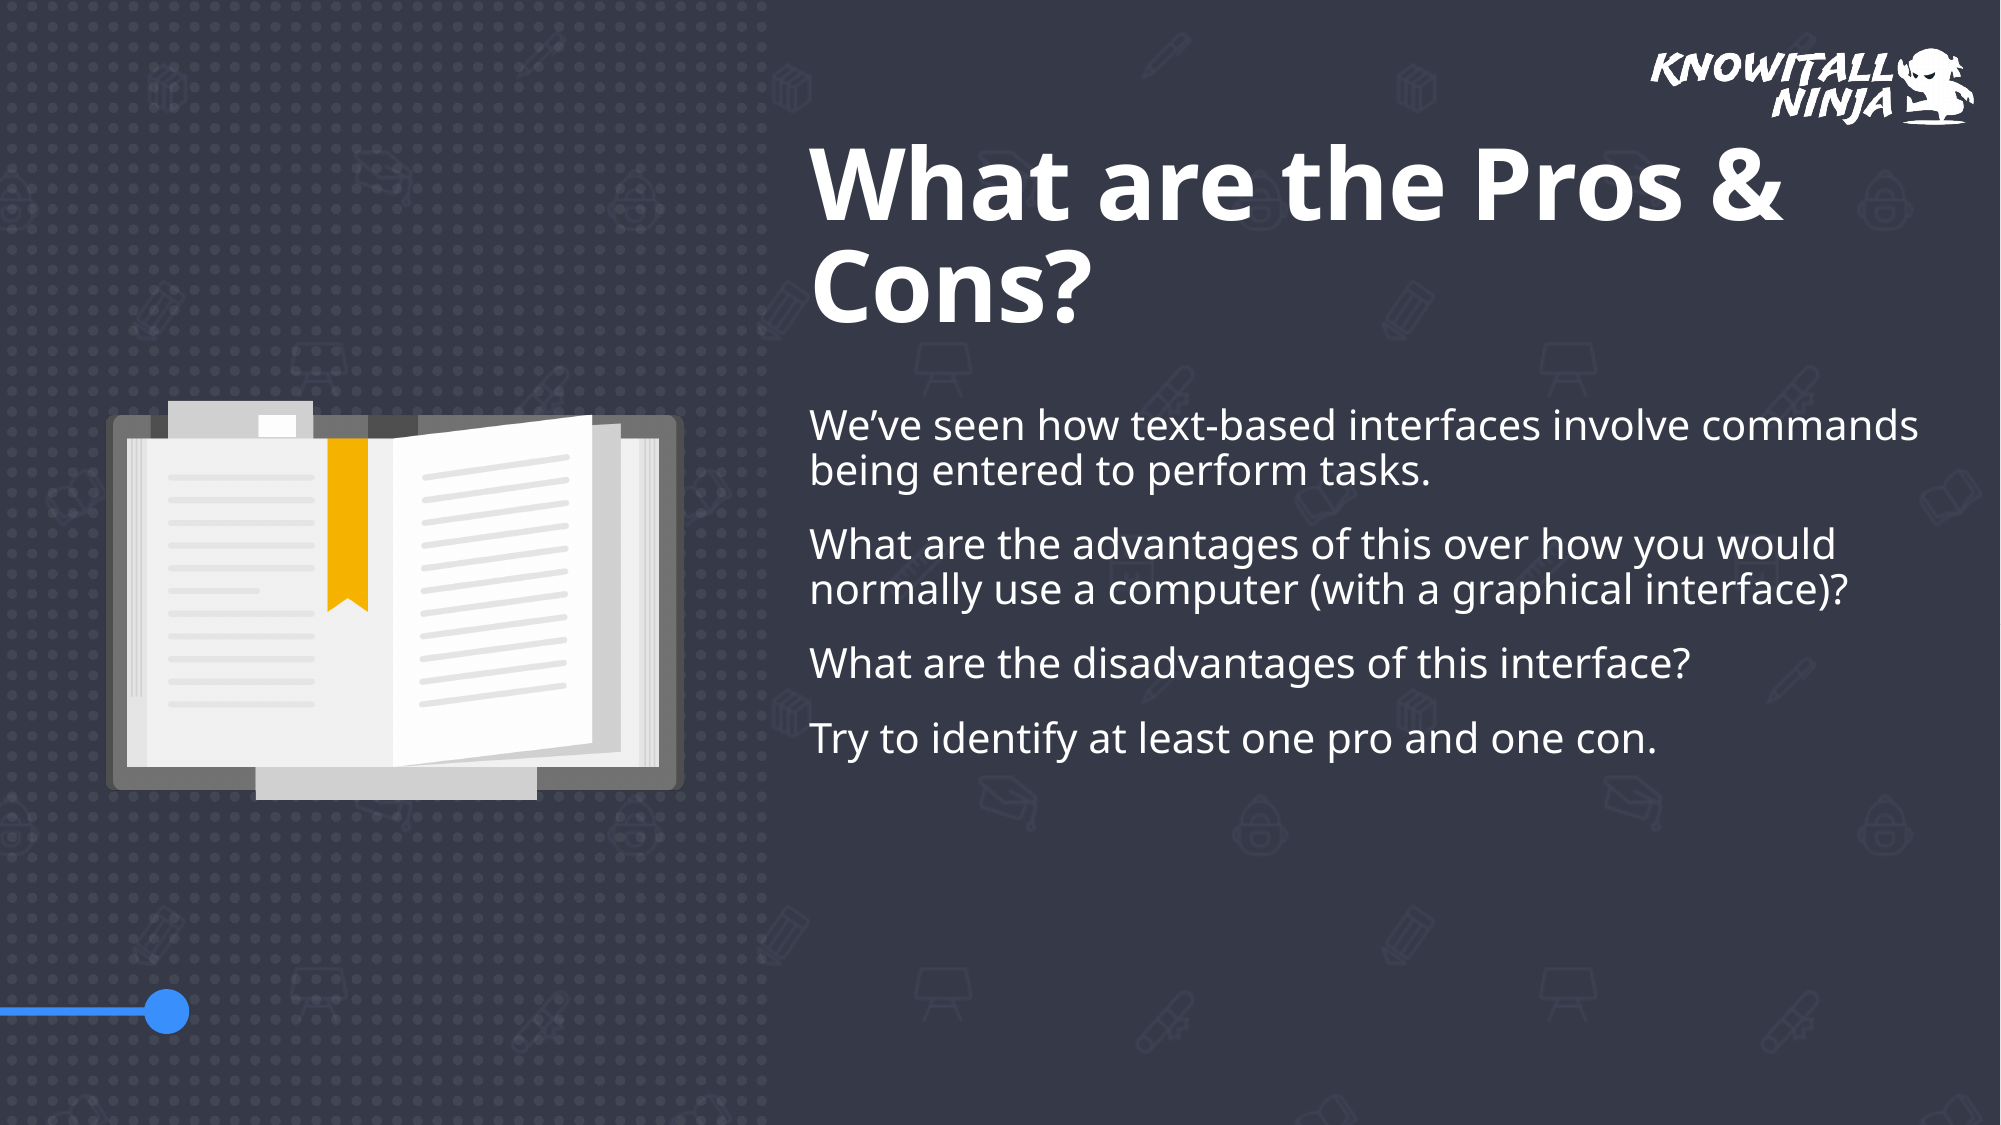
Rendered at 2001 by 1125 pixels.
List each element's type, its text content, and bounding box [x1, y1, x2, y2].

title What are the Pros & Cons? [794, 125, 1928, 351]
picture [0, 0, 2001, 1125]
list We’ve seen how text-based interfaces involve commands being entered to perform tasks. What are the advantages of this over how you would normally use a computer (with a graphical interface)? What are the disadvantages of this interface? Try to identify at least one pro and one con. [794, 397, 1928, 1090]
